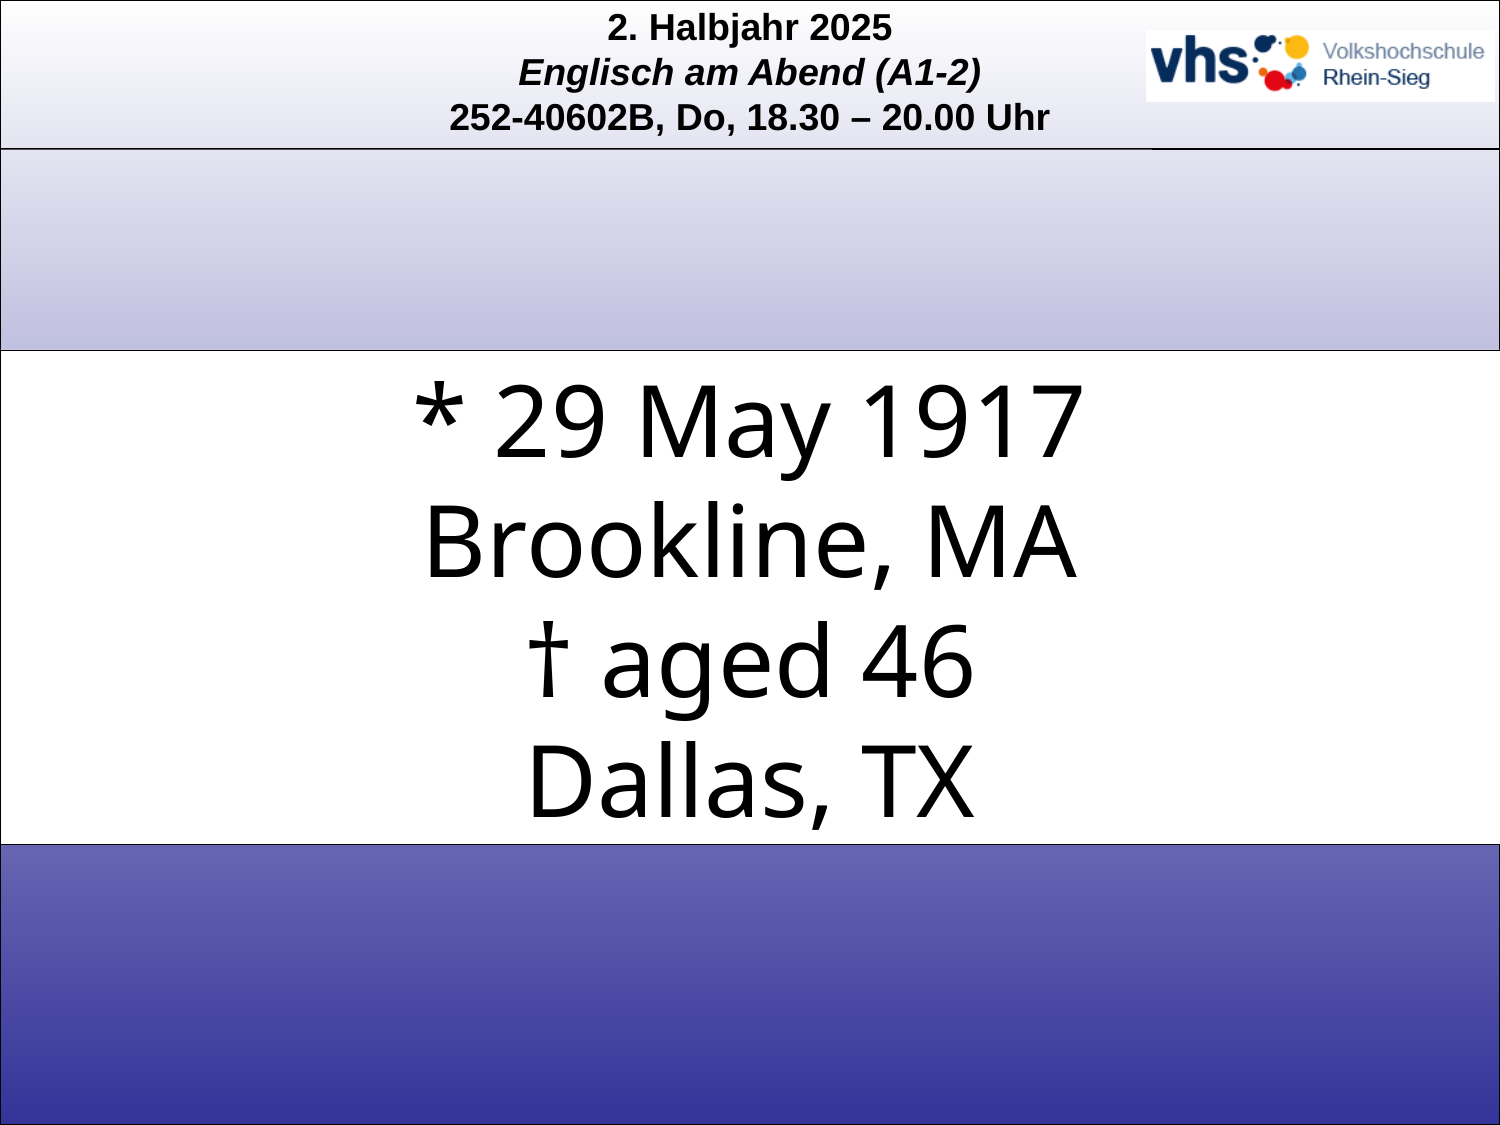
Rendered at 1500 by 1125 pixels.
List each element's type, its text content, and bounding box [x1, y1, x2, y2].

picture [1146, 30, 1495, 102]
text_box * 29 May 1917 Brookline, MA † aged 46 Dallas, TX [0, 349, 1500, 845]
